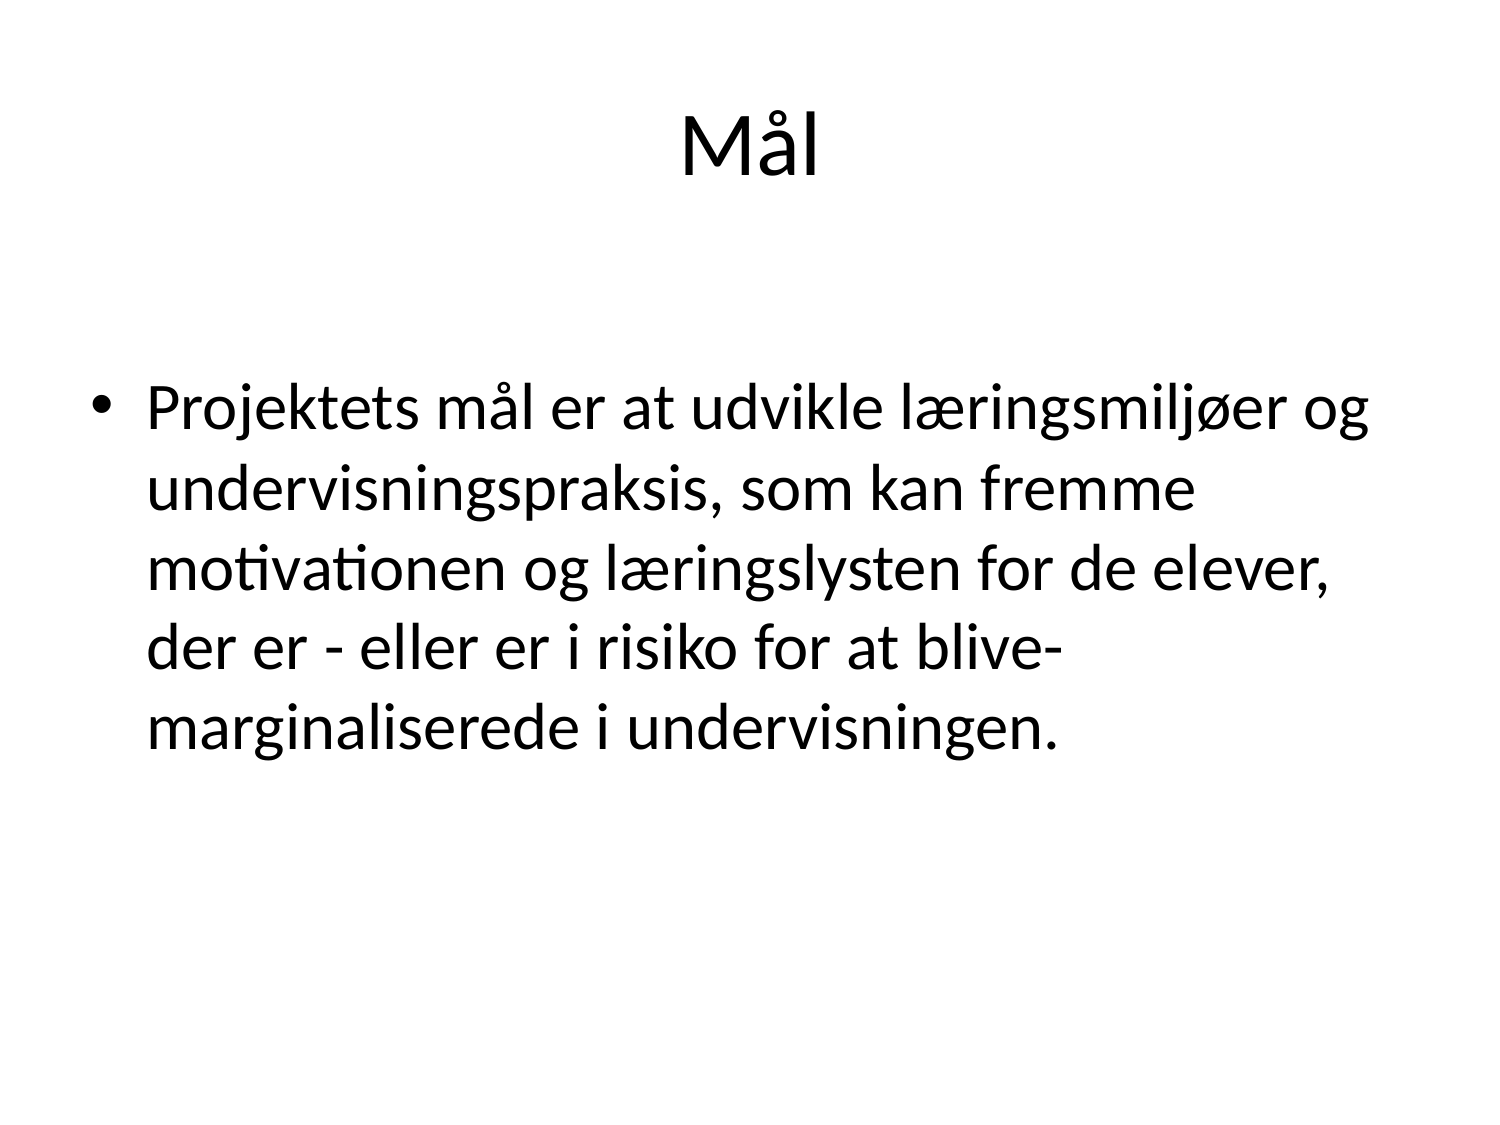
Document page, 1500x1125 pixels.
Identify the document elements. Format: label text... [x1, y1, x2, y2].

title Mål [75, 45, 1425, 233]
list Projektets mål er at udvikle læringsmiljøer og undervisningspraksis, som kan fremme motivationen og læringslysten for de elever, der er - eller er i risiko for at blive- marginaliserede i undervisningen. [75, 262, 1425, 1005]
